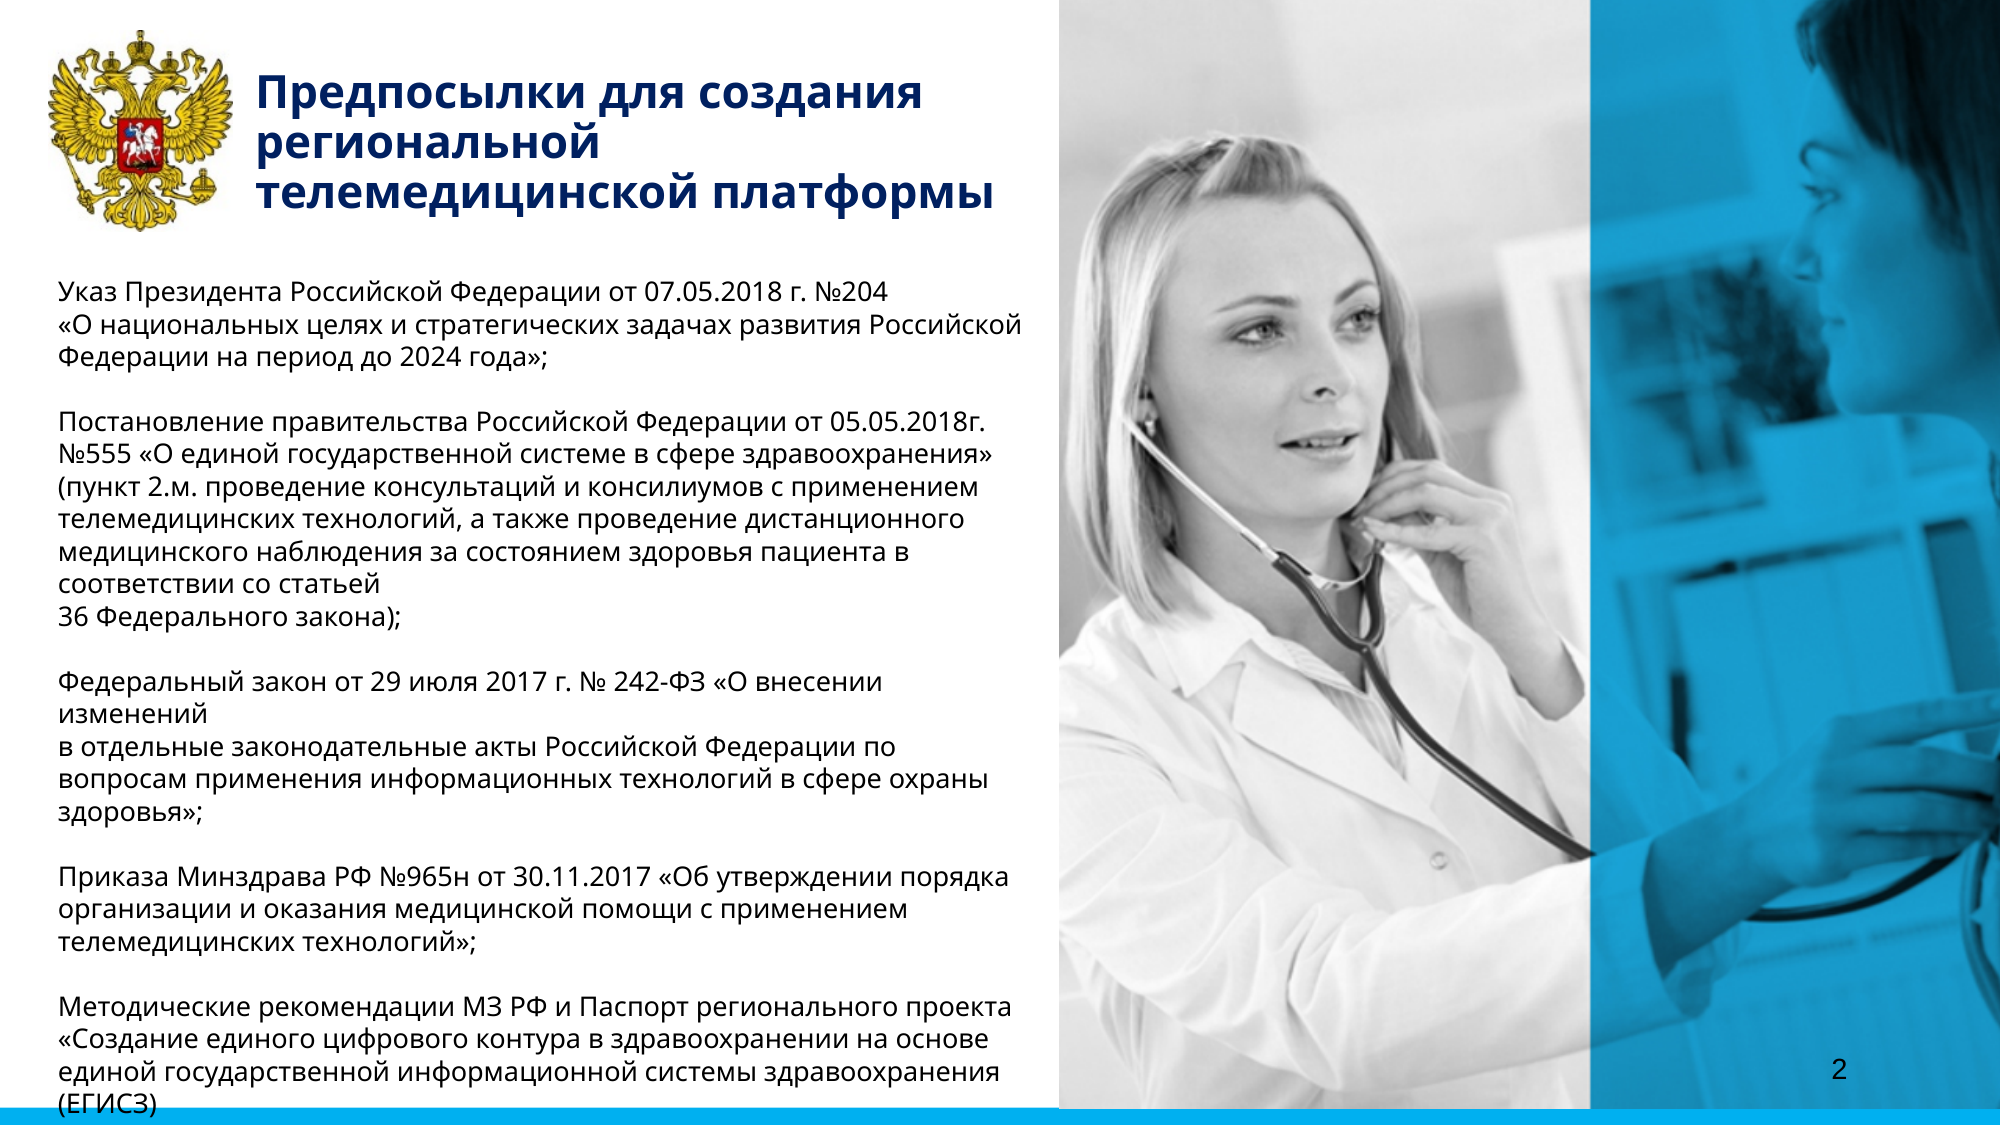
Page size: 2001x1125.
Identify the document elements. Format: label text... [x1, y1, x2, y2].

picture [1059, 0, 2000, 1108]
picture [48, 30, 233, 232]
text_box Предпосылки для создания региональной телемедицинской платформы [240, 55, 1048, 233]
text_box Указ Президента Российской Федерации от 07.05.2018 г. №204 «О национальных целях и стратегических задачах развития Российской Федерации на период до 2024 года»; Постановление правительства Российской Федерации от 05.05.2018г. №555 «О единой государственной системе в сфере здравоохранения» (пункт 2.м. проведение консультаций и консилиумов с применением телемедицинских технологий, а также проведение дистанционного медицинского наблюдения за состоянием здоровья пациента в соответствии со статьей 36 Федерального закона); Федеральный закон от 29 июля 2017 г. № 242-ФЗ «О внесении изменений в отдельные законодательные акты Российской Федерации по вопросам применения информационных технологий в сфере охраны здоровья»; Приказа Минздрава РФ №965н от 30.11.2017 «Об утверждении порядка организации и оказания медицинской помощи с применением телемедицинских технологий»; Методические рекомендации МЗ РФ и Паспорт регионального проекта «Создание единого цифрового контура в здравоохранении на основе единой государственной информационной системы здравоохранения (ЕГИСЗ) на период 2019-2024 год». [43, 267, 1048, 1103]
